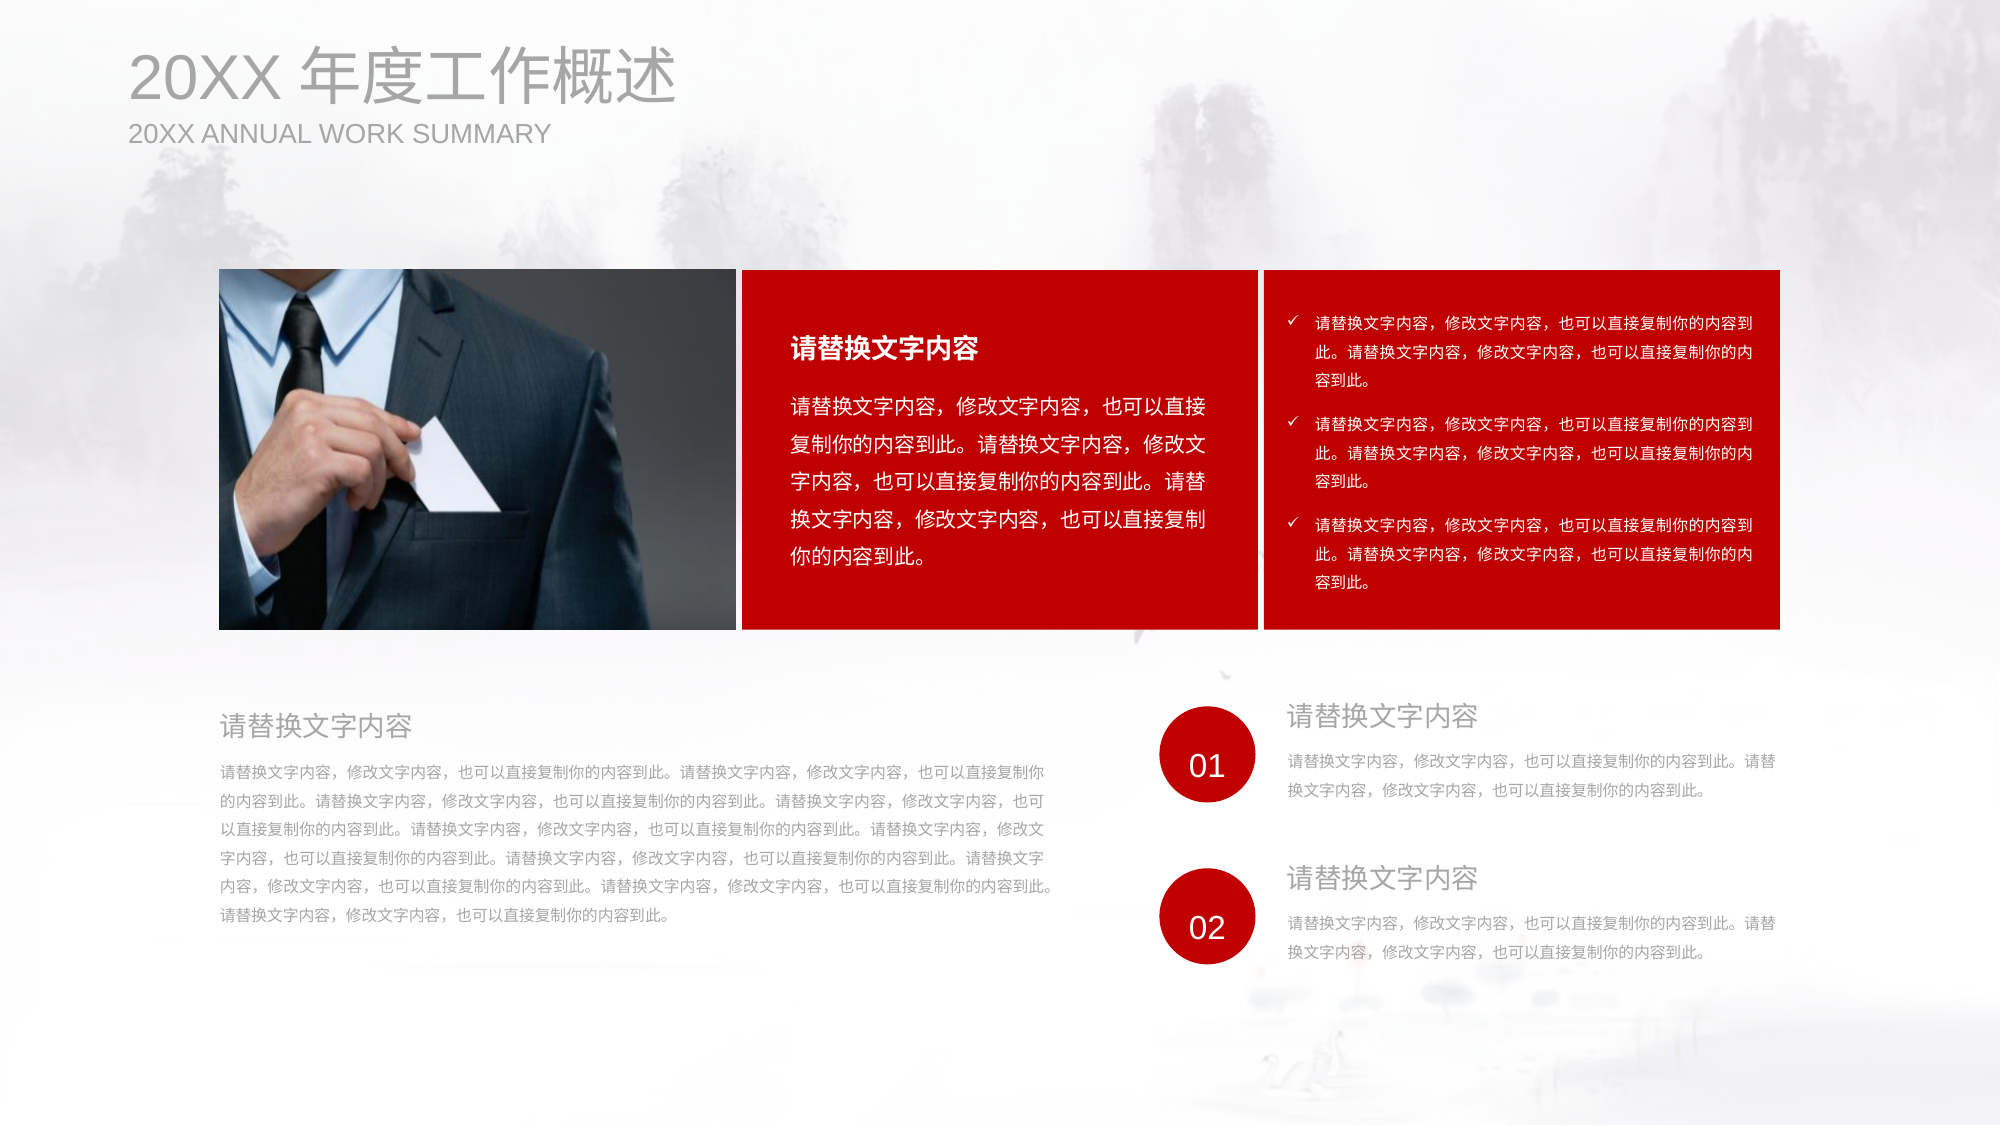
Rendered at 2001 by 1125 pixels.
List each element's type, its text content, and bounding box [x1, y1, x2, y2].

text_box 20XX ANNUAL WORK SUMMARY [128, 115, 565, 149]
picture [219, 269, 736, 630]
text_box 请替换文字内容，修改文字内容，也可以直接复制你的内容到此。请替换文字内容，修改文字内容，也可以直接复制你的内容到此。 [1287, 742, 1780, 800]
text_box 01 [1158, 705, 1257, 804]
text_box 请替换文字内容 [219, 692, 954, 743]
text_box [1263, 269, 1781, 631]
text_box 请替换文字内容 [1286, 699, 1671, 733]
text_box 请替换文字内容 [790, 331, 1208, 364]
text_box 请替换文字内容 [1286, 860, 1671, 895]
text_box 请替换文字内容，修改文字内容，也可以直接复制你的内容到此。请替换文字内容，修改文字内容，也可以直接复制你的内容到此。 [1287, 904, 1780, 962]
text_box 请替换文字内容，修改文字内容，也可以直接复制你的内容到此。请替换文字内容，修改文字内容，也可以直接复制你的内容到此。 请替换文字内容，修改文字内容，也可以直接复制你的内容到此。请替换文字内容，修改文字内容，也可以直接复制你的内容到此。 请替换文字内容，修改文字内容，也可以直接复制你的内容到此。请替换文字内容，修改文字内容，也可以直接复制你的内容到此。 [1286, 304, 1754, 592]
text_box 20XX年度工作概述 [128, 36, 743, 113]
text_box 02 [1158, 867, 1257, 966]
text_box 请替换文字内容，修改文字内容，也可以直接复制你的内容到此。请替换文字内容，修改文字内容，也可以直接复制你的内容到此。请替换文字内容，修改文字内容，也可以直接复制你的内容到此。请替换文字内容，修改文字内容，也可以直接复制你的内容到此。请替换文字内容，修改文字内容，也可以直接复制你的内容到此。请替换文字内容，修改文字内容，也可以直接复制你的内容到此。请替换文字内容，修改文字内容，也可以直接复制你的内容到此。请替换文字内容，修改文字内容，也可以直接复制你的内容到此。请替换文字内容，修改文字内容，也可以直接复制你的内容到此。请替换文字内容，修改文字内容，也可以直接复制你的内容到此。 [219, 753, 1045, 925]
text_box 请替换文字内容，修改文字内容，也可以直接复制你的内容到此。请替换文字内容，修改文字内容，也可以直接复制你的内容到此。请替换文字内容，修改文字内容，也可以直接复制你的内容到此。 [790, 381, 1208, 570]
text_box [741, 269, 1259, 631]
